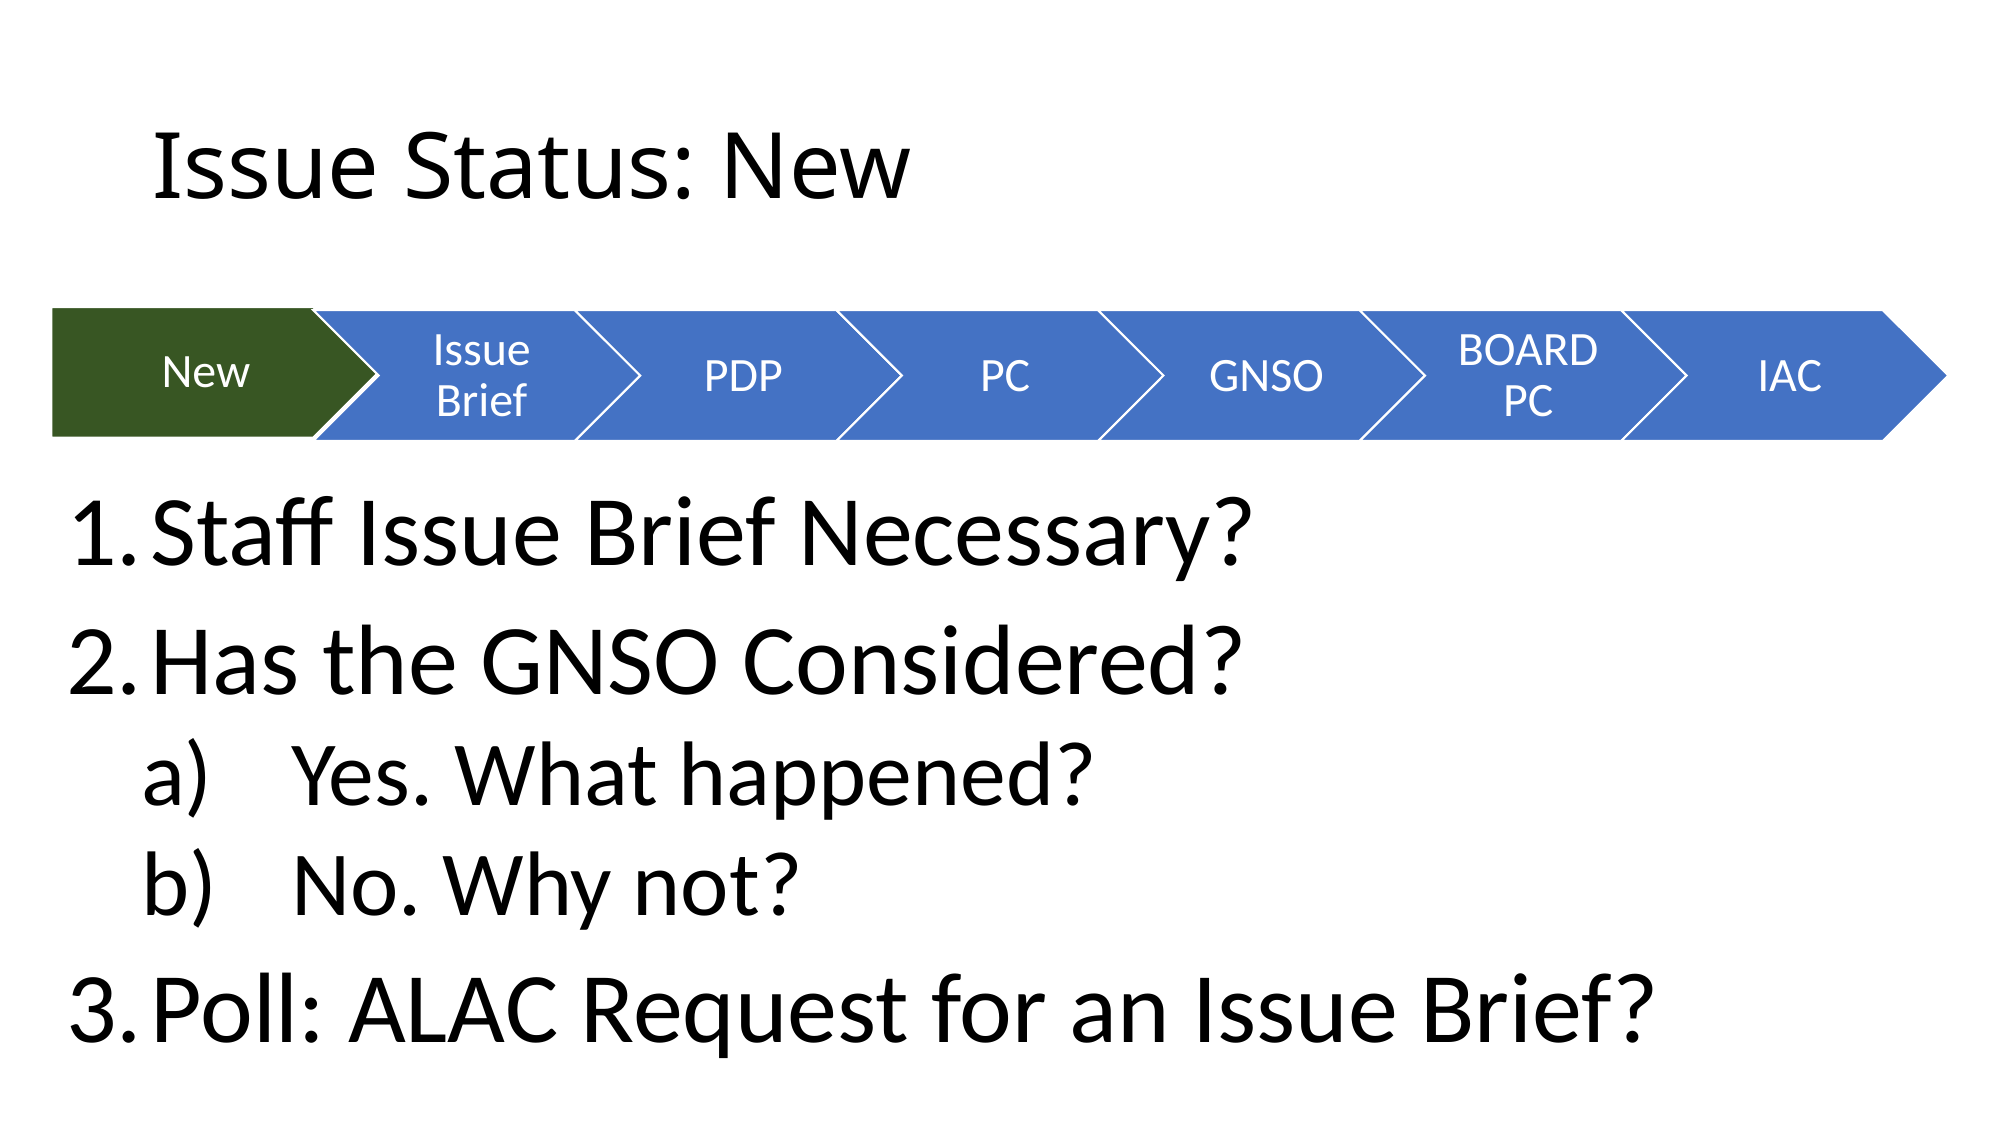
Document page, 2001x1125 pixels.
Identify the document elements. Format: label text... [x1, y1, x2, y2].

title Issue Status: New [137, 59, 1863, 277]
text_box Staff Issue Brief Necessary? Has the GNSO Considered? Yes. What happened? No. Why not? Poll: ALAC Request for an Issue Brief? [51, 474, 1777, 1088]
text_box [51, 277, 1949, 474]
